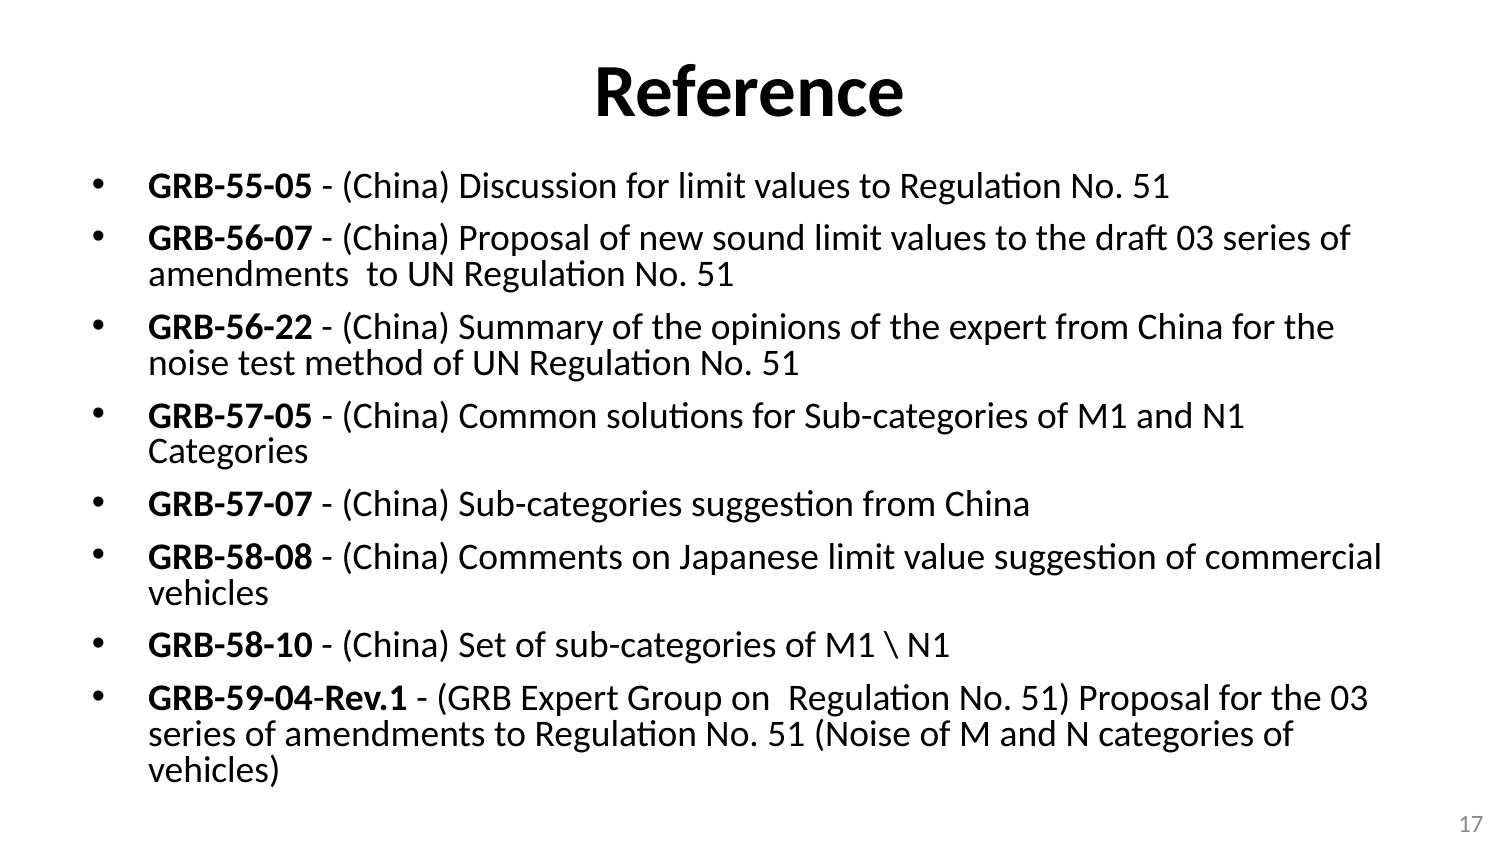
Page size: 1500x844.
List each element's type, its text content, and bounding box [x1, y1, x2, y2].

text_box 17 [1442, 802, 1499, 843]
title Reference [75, 33, 1425, 139]
list GRB-55-05 - (China) Discussion for limit values to Regulation No. 51 GRB-56-07 - (China) Proposal of new sound limit values to the draft 03 series of amendments to UN Regulation No. 51 GRB-56-22 - (China) Summary of the opinions of the expert from China for the noise test method of UN Regulation No. 51 GRB-57-05 - (China) Common solutions for Sub-categories of M1 and N1 Categories GRB-57-07 - (China) Sub-categories suggestion from China GRB-58-08 - (China) Comments on Japanese limit value suggestion of commercial vehicles GRB-58-10 - (China) Set of sub-categories of M1 \ N1 GRB-59-04-Rev.1 - (GRB Expert Group on Regulation No. 51) Proposal for the 03 series of amendments to Regulation No. 51 (Noise of M and N categories of vehicles) [76, 161, 1427, 719]
